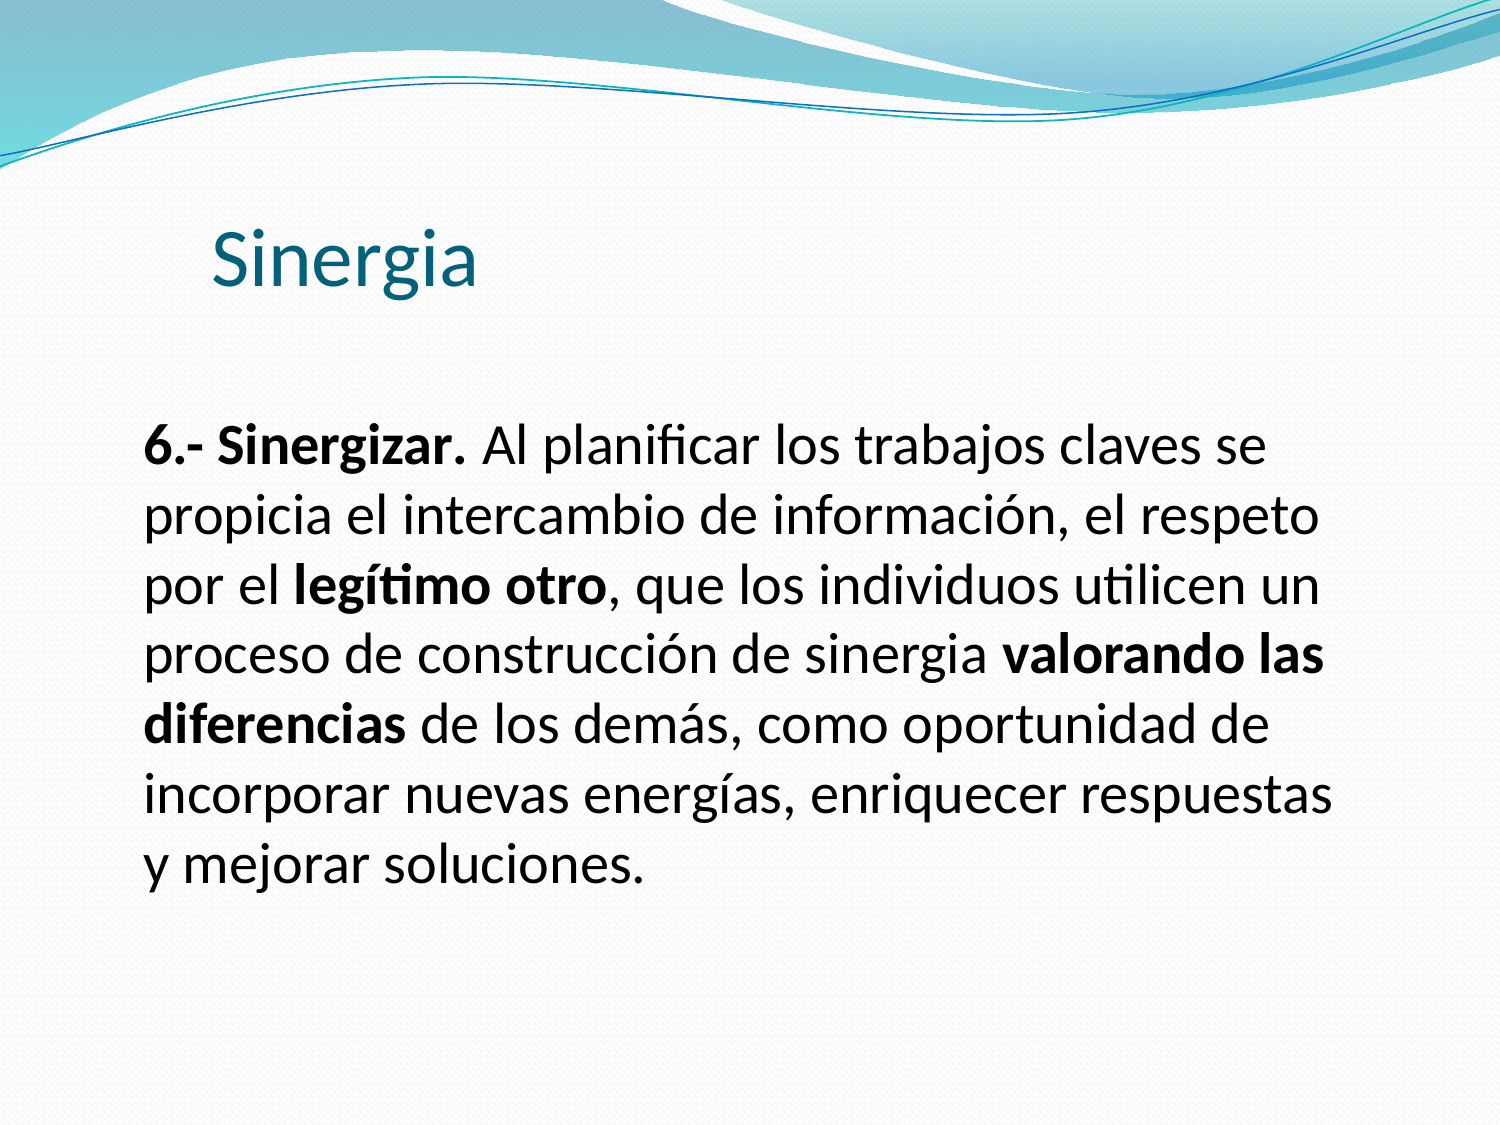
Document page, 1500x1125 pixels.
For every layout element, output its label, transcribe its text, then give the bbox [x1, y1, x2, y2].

title Sinergia [210, 115, 1161, 304]
text_box 6.- Sinergizar. Al planificar los trabajos claves se propicia el intercambio de información, el respeto por el legítimo otro, que los individuos utilicen un proceso de construcción de sinergia valorando las diferencias de los demás, como oportunidad de incorporar nuevas energías, enriquecer respuestas y mejorar soluciones. [128, 398, 1371, 973]
